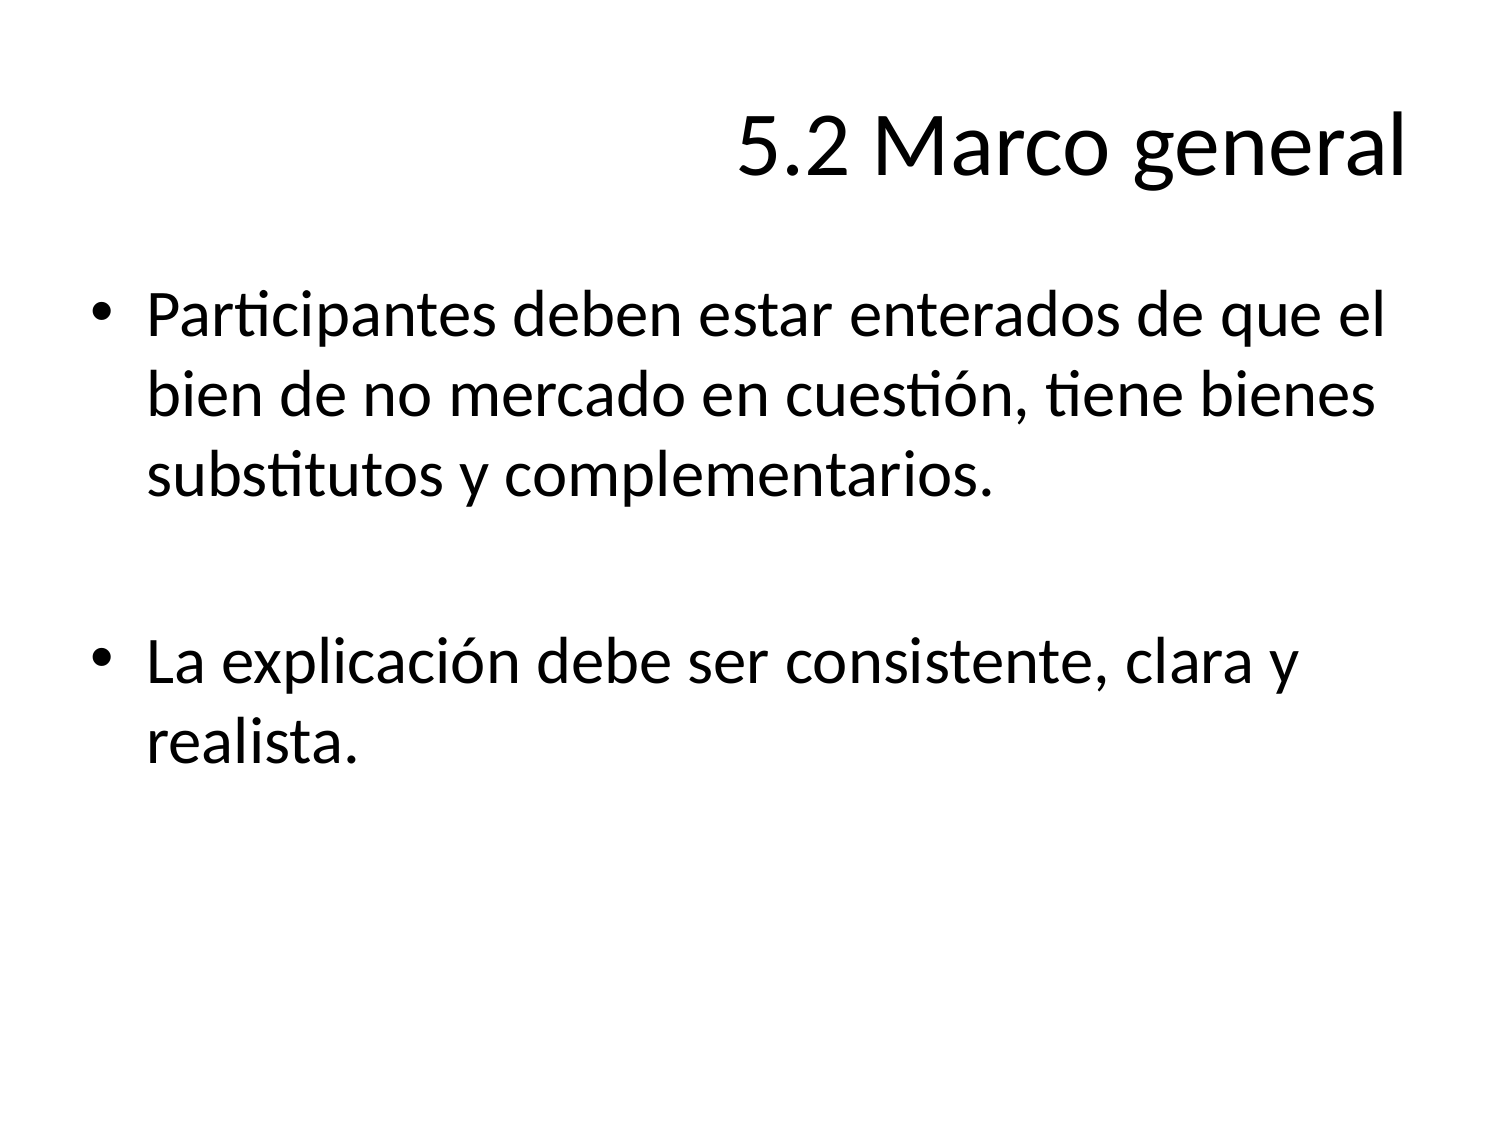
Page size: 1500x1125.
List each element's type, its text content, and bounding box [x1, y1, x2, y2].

list Participantes deben estar enterados de que el bien de no mercado en cuestión, tiene bienes substitutos y complementarios. La explicación debe ser consistente, clara y realista. [75, 262, 1425, 1005]
title 5.2 Marco general [75, 45, 1425, 233]
